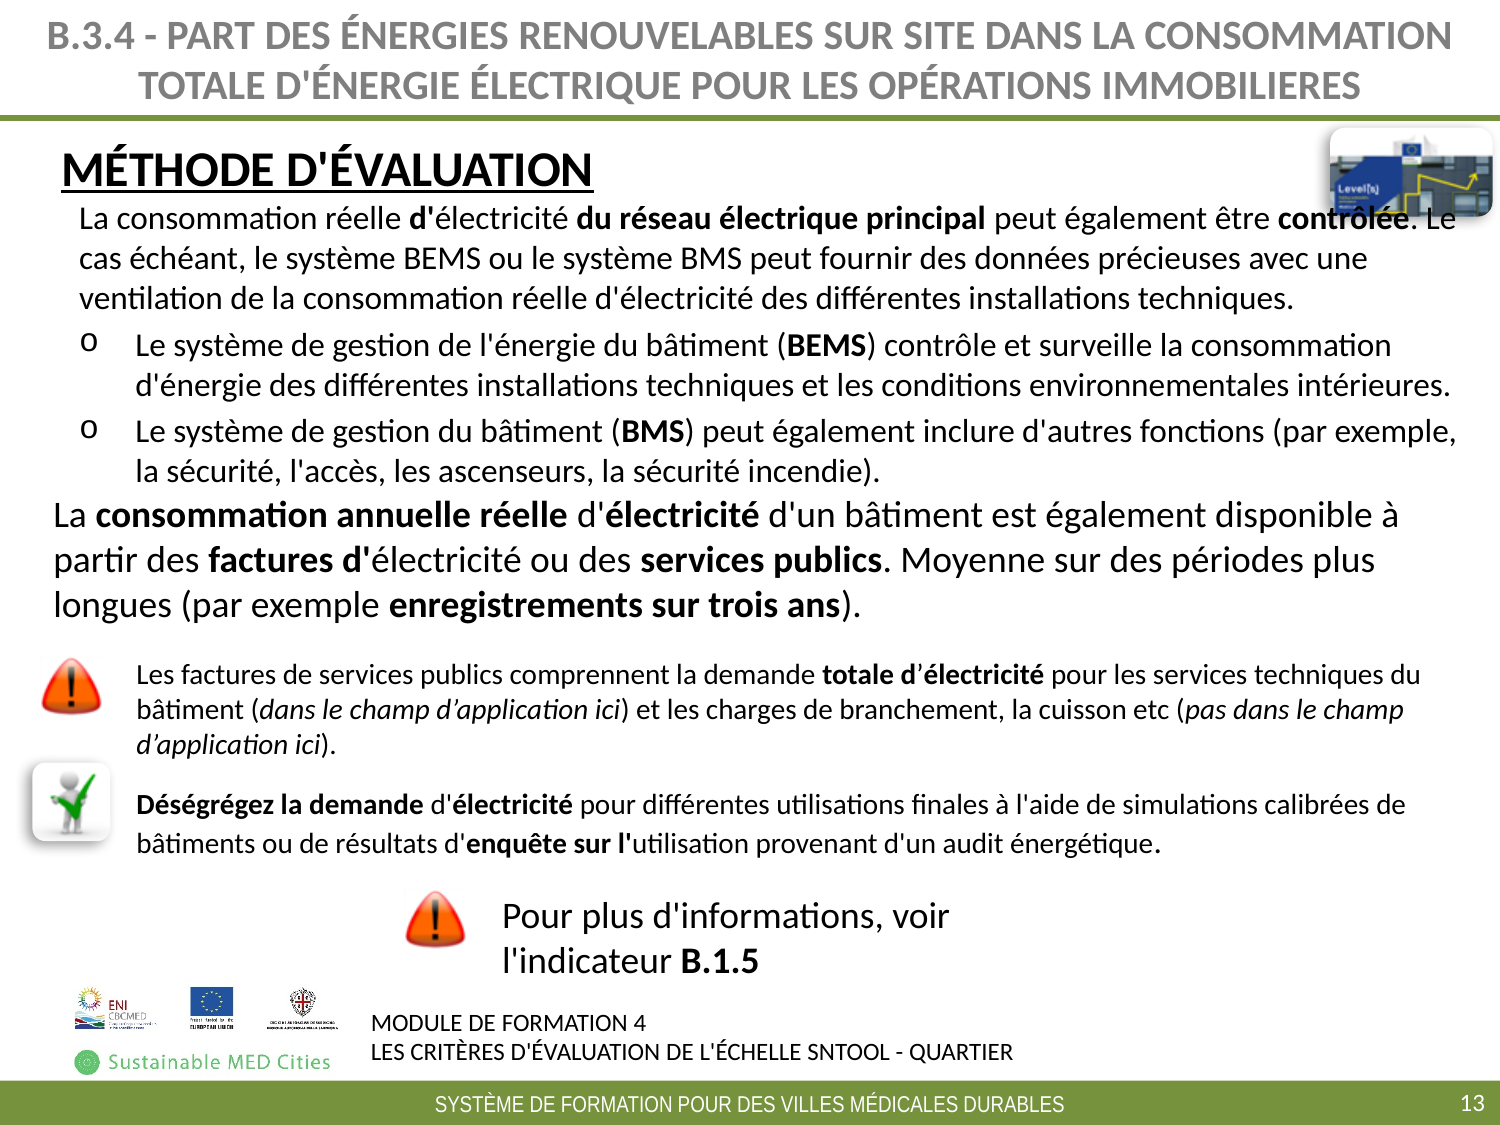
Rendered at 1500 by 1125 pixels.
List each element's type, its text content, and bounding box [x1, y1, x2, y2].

text_box MÉTHODE D'ÉVALUATION [46, 129, 1323, 217]
text_box La consommation réelle d'électricité du réseau électrique principal peut également être contrôlée. Le cas échéant, le système BEMS ou le système BMS peut fournir des données précieuses avec une ventilation de la consommation réelle d'électricité des différentes installations techniques. Le système de gestion de l'énergie du bâtiment (BEMS) contrôle et surveille la consommation d'énergie des différentes installations techniques et les conditions environnementales intérieures. Le système de gestion du bâtiment (BMS) peut également inclure d'autres fonctions (par exemple, la sécurité, l'accès, les ascenseurs, la sécurité incendie). [64, 188, 1500, 654]
text_box Pour plus d'informations, voir l'indicateur B.1.5 [487, 883, 1143, 988]
picture [403, 889, 467, 951]
picture [1329, 127, 1493, 217]
text_box Les factures de services publics comprennent la demande totale d’électricité pour les services techniques du bâtiment (dans le champ d’application ici) et les charges de branchement, la cuisson etc (pas dans le champ d’application ici). Déségrégez la demande d'électricité pour différentes utilisations finales à l'aide de simulations calibrées de bâtiments ou de résultats d'enquête sur l'utilisation provenant d'un audit énergétique. [121, 647, 1500, 868]
slide_number ‹#› [1149, 1078, 1500, 1125]
title B.3.4 - PART DES ÉNERGIES RENOUVELABLES SUR SITE DANS LA CONSOMMATION TOTALE D'ÉNERGIE ÉLECTRIQUE POUR LES OPÉRATIONS IMMOBILIERES [0, 0, 1500, 117]
text_box La consommation annuelle réelle d'électricité d'un bâtiment est également disponible à partir des factures d'électricité ou des services publics. Moyenne sur des périodes plus longues (par exemple enregistrements sur trois ans). [38, 482, 1475, 591]
picture [40, 655, 103, 717]
picture [62, 978, 356, 1080]
picture [32, 762, 111, 842]
